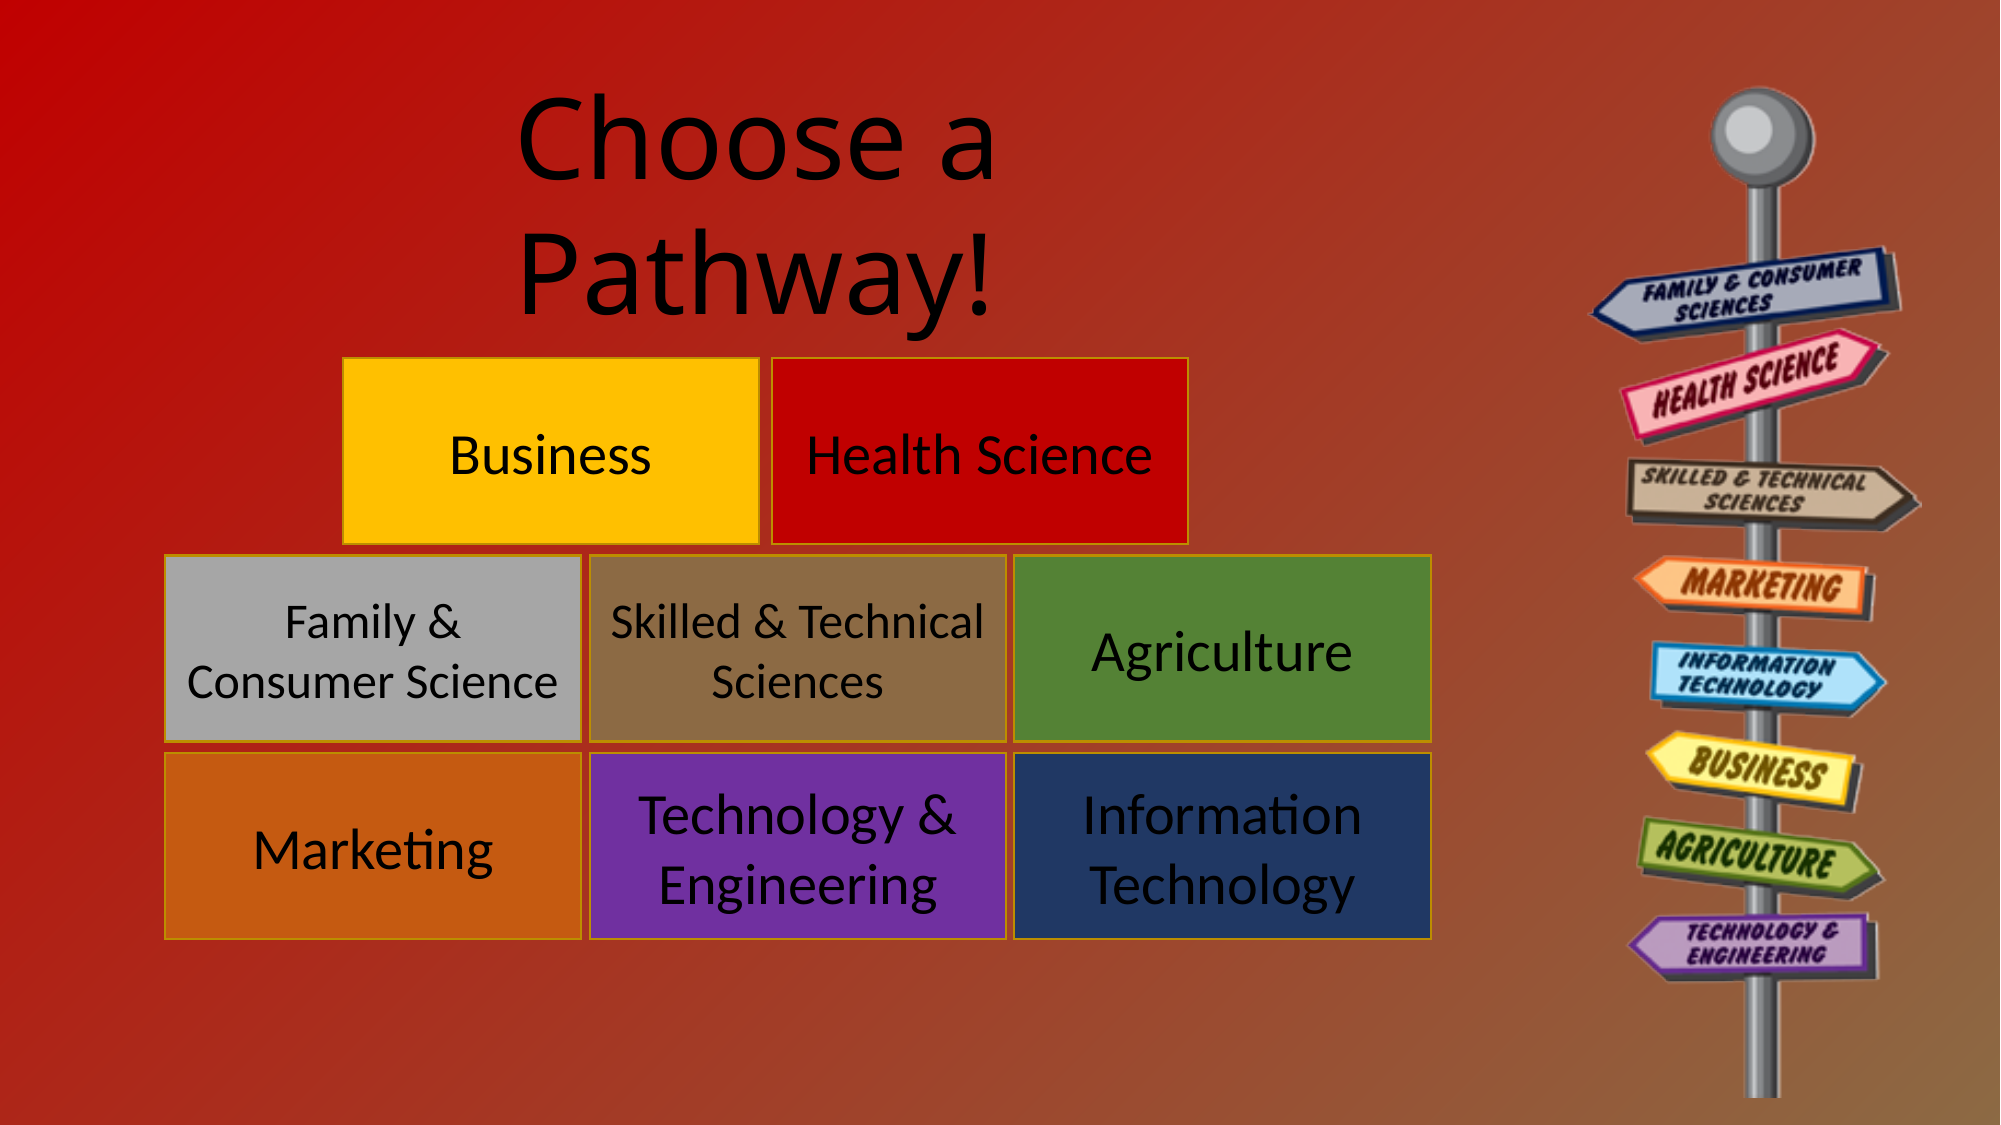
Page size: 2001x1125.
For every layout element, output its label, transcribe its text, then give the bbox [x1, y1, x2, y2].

text_box Skilled & Technical Sciences [589, 554, 1007, 743]
text_box Business [342, 357, 760, 545]
text_box Marketing [164, 752, 582, 940]
text_box Choose a Pathway! [499, 59, 1393, 345]
text_box Health Science [771, 357, 1189, 545]
text_box Information Technology [1013, 752, 1432, 940]
text_box Agriculture [1013, 554, 1432, 743]
text_box Technology & Engineering [589, 752, 1007, 940]
picture [1587, 80, 1922, 1098]
text_box Family & Consumer Science [164, 554, 582, 743]
